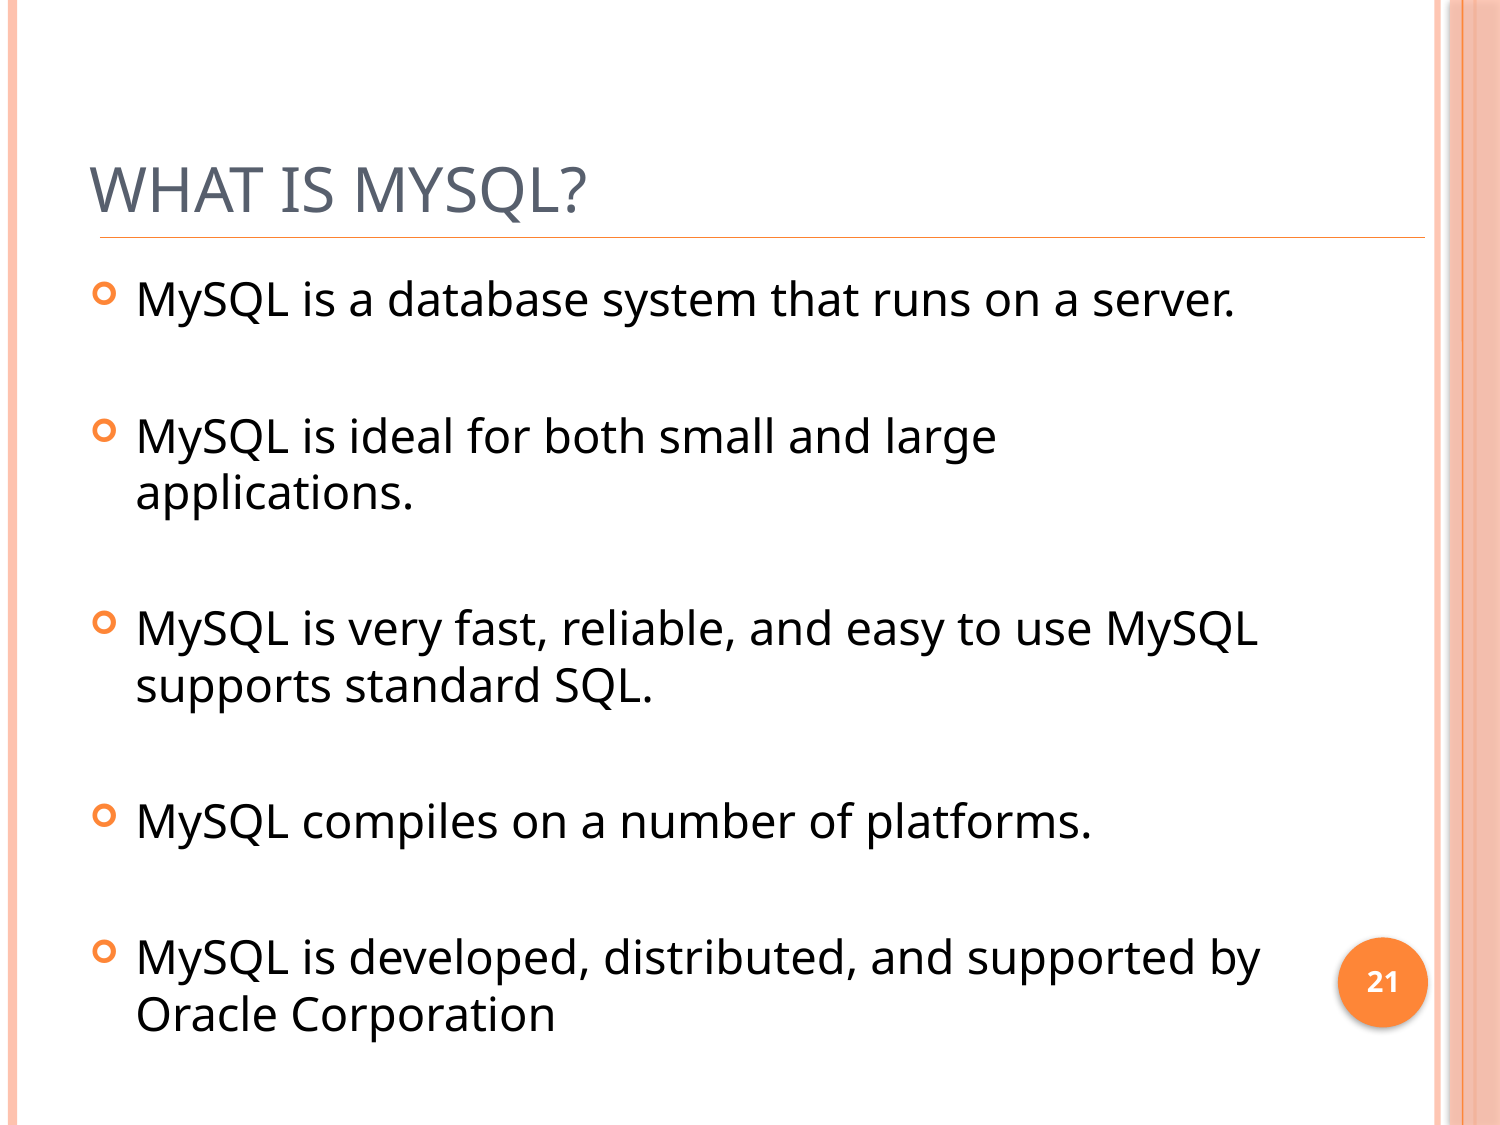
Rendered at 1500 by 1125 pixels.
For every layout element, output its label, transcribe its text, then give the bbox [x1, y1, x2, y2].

title What is MySQL? [75, 45, 1300, 233]
slide_number 21 [1333, 940, 1434, 1027]
list MySQL is a database system that runs on a server. MySQL is ideal for both small and large applications. MySQL is very fast, reliable, and easy to use MySQL supports standard SQL. MySQL compiles on a number of platforms. MySQL is developed, distributed, and supported by Oracle Corporation [75, 262, 1300, 1062]
